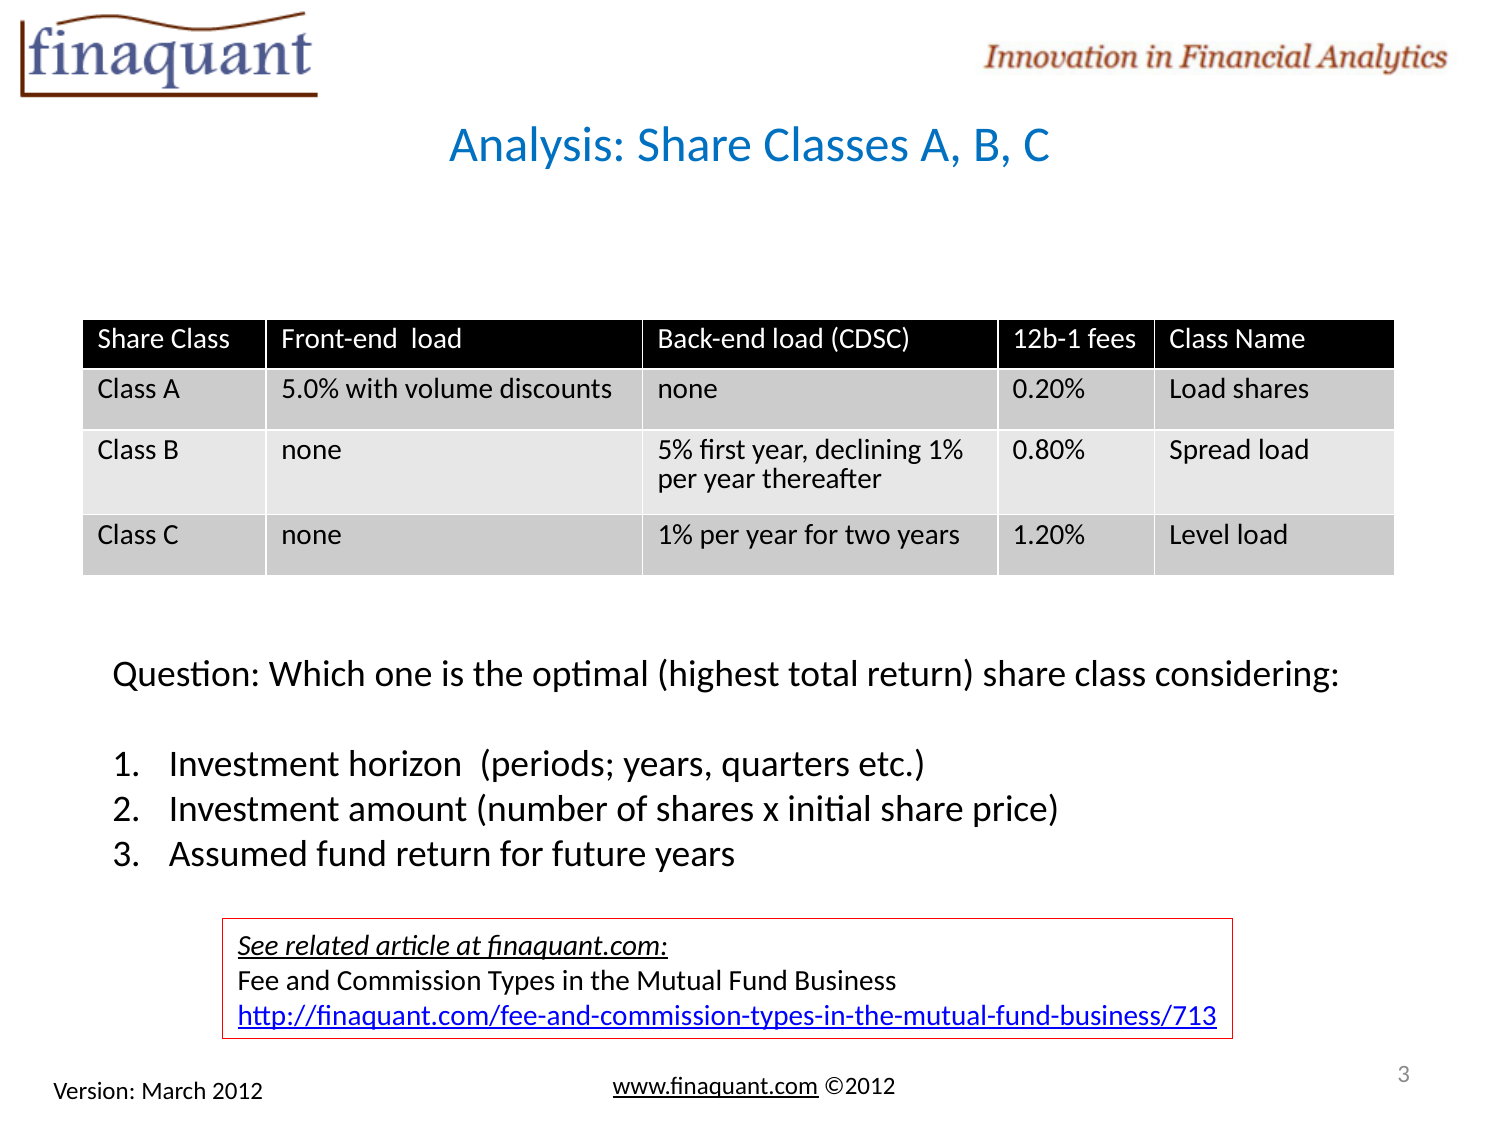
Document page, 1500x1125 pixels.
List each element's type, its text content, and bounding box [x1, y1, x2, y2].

table_cell Spread load [1155, 431, 1394, 514]
table_cell Load shares [1155, 370, 1394, 429]
table_header Back-end load (CDSC) [643, 320, 997, 368]
table_cell Class B [83, 431, 265, 514]
table_header Front-end load [267, 320, 642, 368]
table_cell none [267, 431, 642, 514]
text_box www.finaquant.com ©2012 [597, 1062, 911, 1108]
slide_number 3 [1074, 1042, 1425, 1103]
table_cell 1% per year for two years [643, 515, 997, 575]
table_cell Level load [1155, 515, 1394, 575]
table_cell 1.20% [999, 515, 1154, 575]
picture [12, 5, 326, 104]
table_cell none [267, 515, 642, 575]
table_header Class Name [1155, 320, 1394, 368]
table_header Share Class [83, 320, 265, 368]
title Analysis: Share Classes A, B, C [75, 107, 1425, 175]
table_cell Class C [83, 515, 265, 575]
text_box Version: March 2012 [38, 1067, 279, 1112]
table_cell 0.20% [999, 370, 1154, 429]
table_cell 5.0% with volume discounts [267, 370, 642, 429]
table_cell Class A [83, 370, 265, 429]
table_cell 5% first year, declining 1% per year thereafter [643, 431, 997, 514]
table_cell none [643, 370, 997, 429]
text_box Question: Which one is the optimal (highest total return) share class considering: Investment horizon (periods; years, quarters etc.) Investment amount (number of shares x initial share price) Assumed fund return for future years [97, 641, 1358, 881]
table_header 12b-1 fees [999, 320, 1154, 368]
text_box See related article at finaquant.com: Fee and Commission Types in the Mutual Fund Business http://finaquant.com/fee-and-commission-types-in-the-mutual-fund-business/713 [222, 918, 1233, 1039]
table_cell 0.80% [999, 431, 1154, 514]
picture [965, 25, 1464, 88]
